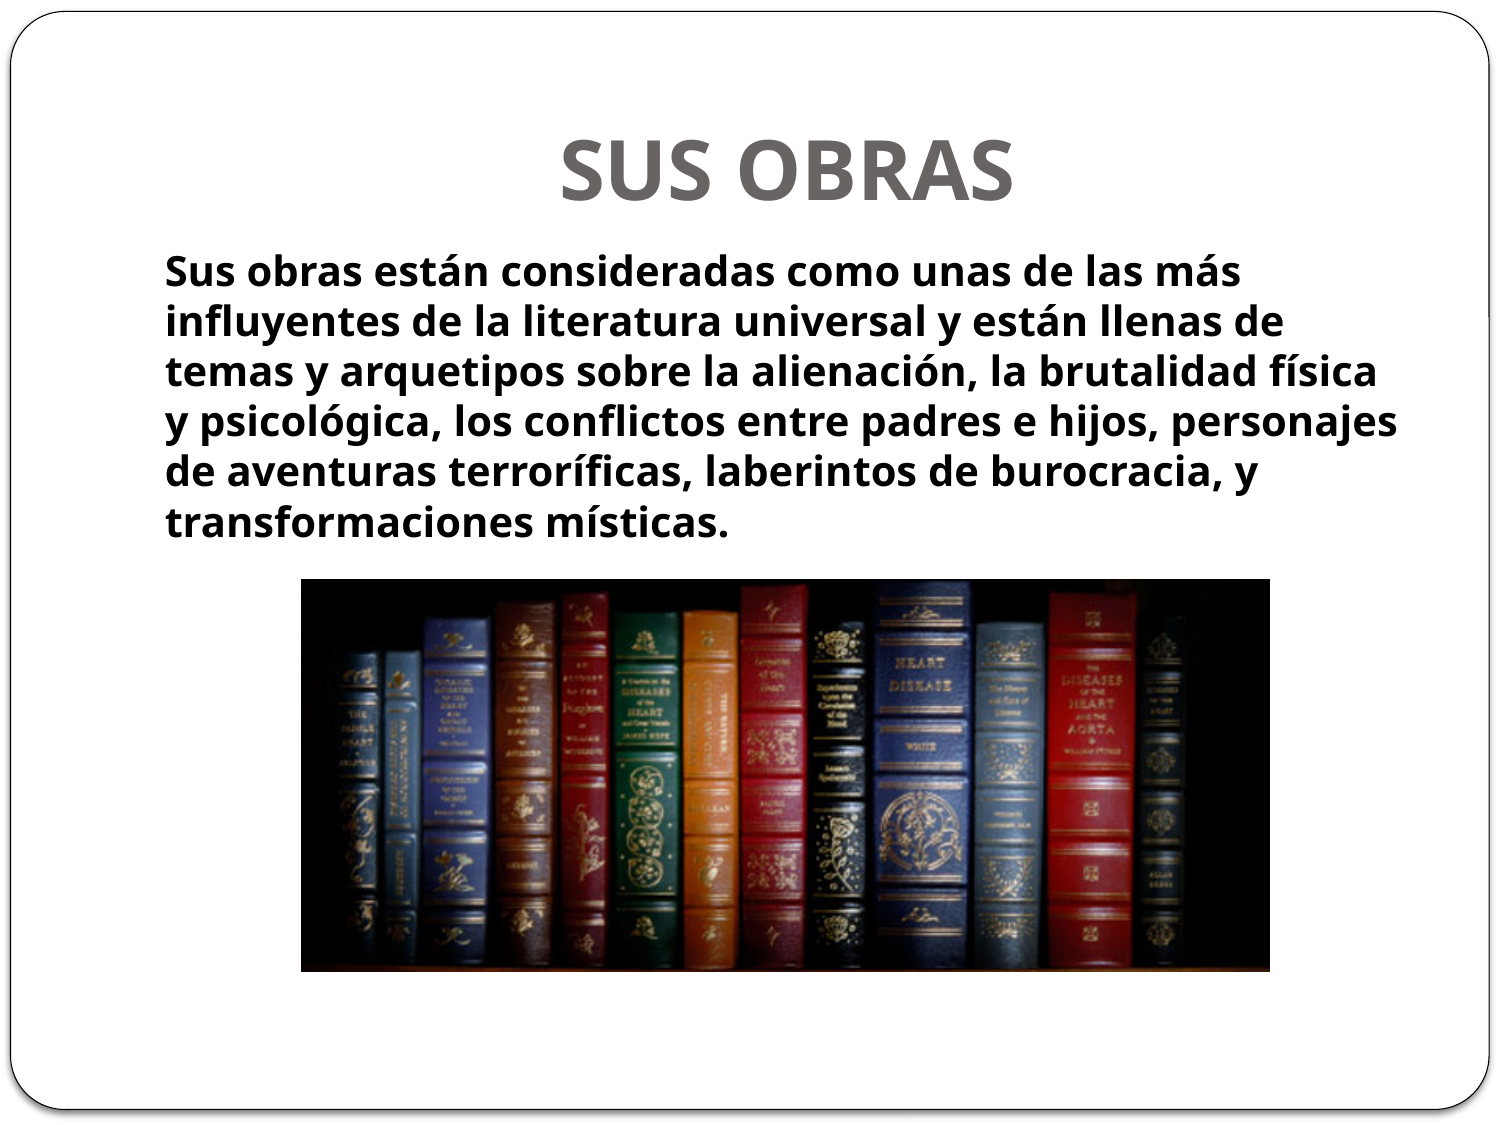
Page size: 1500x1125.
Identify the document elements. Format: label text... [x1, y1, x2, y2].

picture [300, 579, 1271, 972]
title SUS OBRAS [150, 45, 1425, 233]
list Sus obras están consideradas como unas de las más influyentes de la literatura universal y están llenas de temas y arquetipos sobre la alienación, la brutalidad física y psicológica, los conflictos entre padres e hijos, personajes de aventuras terroríficas, laberintos de burocracia, y transformaciones místicas. [150, 237, 1425, 988]
